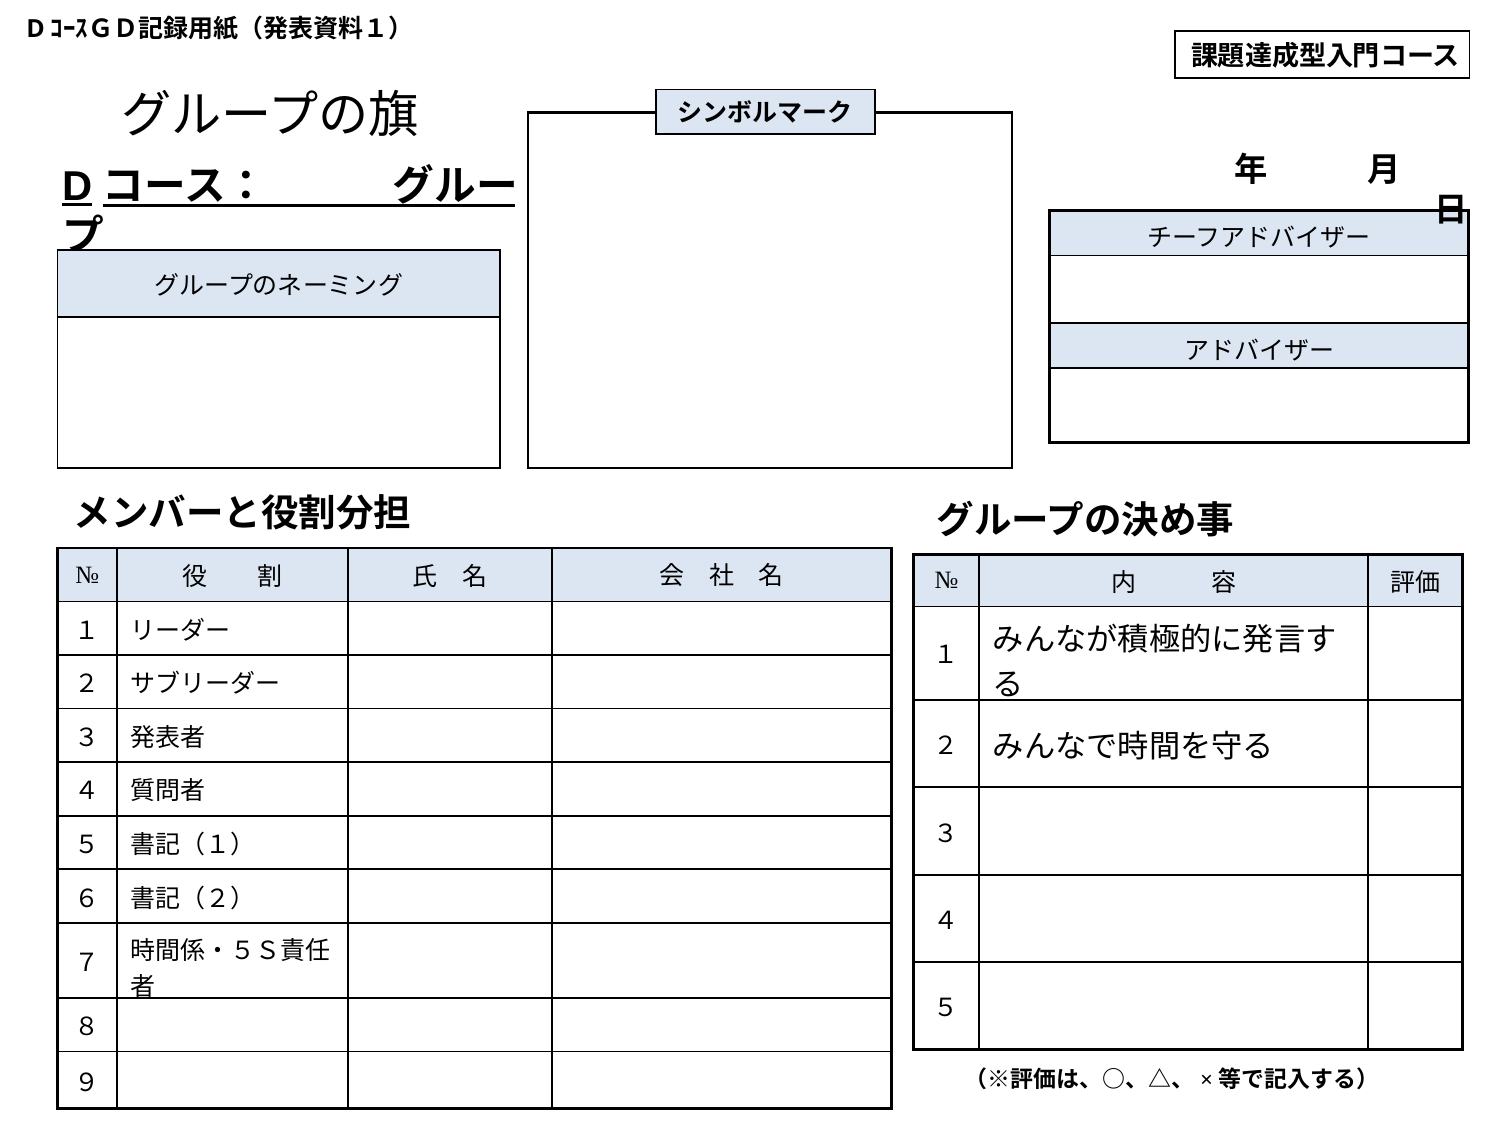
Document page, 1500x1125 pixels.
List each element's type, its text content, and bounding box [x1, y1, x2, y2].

table_header № [59, 549, 116, 601]
table_cell 書記（２） [118, 870, 347, 922]
table_cell リーダー [118, 602, 347, 654]
table_cell ４ [915, 876, 978, 961]
table_cell ６ [59, 870, 116, 922]
table_cell [553, 924, 890, 997]
table_header 役 割 [118, 549, 347, 601]
table_cell 書記（１） [118, 817, 347, 868]
table_cell [553, 999, 890, 1051]
table_header № [915, 556, 978, 606]
table_cell ８ [59, 999, 116, 1051]
table_cell 発表者 [118, 709, 347, 761]
table_cell [349, 817, 551, 868]
table_header 氏 名 [349, 549, 551, 601]
table_cell ４ [59, 763, 116, 815]
table_cell [1369, 788, 1461, 874]
table_cell ５ [59, 817, 116, 868]
table_cell [980, 963, 1367, 1048]
text_box DｺｰｽＧＤ記録用紙（発表資料１） [11, 4, 437, 50]
table_cell [553, 817, 890, 868]
table_header 会 社 名 [553, 549, 890, 601]
table_cell [553, 870, 890, 922]
table_cell [553, 1052, 890, 1107]
table_cell [349, 1052, 551, 1107]
table_cell [553, 763, 890, 815]
table_cell ３ [915, 788, 978, 874]
table_cell [349, 709, 551, 761]
table_cell ９ [59, 1052, 116, 1107]
text_box 課題達成型入門コース [1175, 30, 1470, 79]
table_cell [349, 924, 551, 997]
table_cell [58, 318, 499, 467]
table_cell ７ [59, 924, 116, 997]
table_cell [553, 709, 890, 761]
table_cell [349, 763, 551, 815]
table_cell [1051, 369, 1467, 441]
table_header チーフアドバイザー [1051, 212, 1467, 255]
table_cell 時間係・５Ｓ責任者 [118, 924, 347, 997]
table_cell 質問者 [118, 763, 347, 815]
text_box シンボルマーク [655, 89, 875, 135]
table_cell [349, 656, 551, 708]
table_cell １ [915, 607, 978, 699]
text_box [527, 112, 1013, 468]
table_cell ２ [915, 701, 978, 786]
table_cell ３ [59, 709, 116, 761]
table_cell [118, 1052, 347, 1107]
table_cell [553, 656, 890, 708]
text_box メンバーと役割分担 [57, 481, 450, 543]
table_cell [349, 602, 551, 654]
table_cell みんなが積極的に発言する [980, 607, 1367, 699]
table_cell ５ [915, 963, 978, 1048]
table_cell [349, 999, 551, 1051]
table_cell [1369, 607, 1461, 699]
table_cell ２ [59, 656, 116, 708]
table_cell [1369, 876, 1461, 961]
table_header グループのネーミング [58, 251, 499, 316]
text_box Dコース： グループ [46, 151, 527, 268]
table_header 内 容 [980, 556, 1367, 606]
table_cell [1369, 963, 1461, 1048]
table_cell [1369, 701, 1461, 786]
table_cell みんなで時間を守る [980, 701, 1367, 786]
table_header 評価 [1369, 556, 1461, 606]
table_cell アドバイザー [1051, 324, 1467, 367]
table_cell [980, 788, 1367, 874]
table_cell [118, 999, 347, 1051]
title グループの旗 [62, 75, 479, 150]
text_box （※評価は、○、△、×等で記入する） [949, 1057, 1413, 1100]
table_cell [1051, 256, 1467, 322]
table_cell サブリーダー [118, 656, 347, 708]
table_cell [349, 870, 551, 922]
table_cell [553, 602, 890, 654]
text_box 年 月 日 [1056, 140, 1483, 236]
text_box グループの決め事 [920, 487, 1371, 549]
table_cell １ [59, 602, 116, 654]
table_cell [980, 876, 1367, 961]
